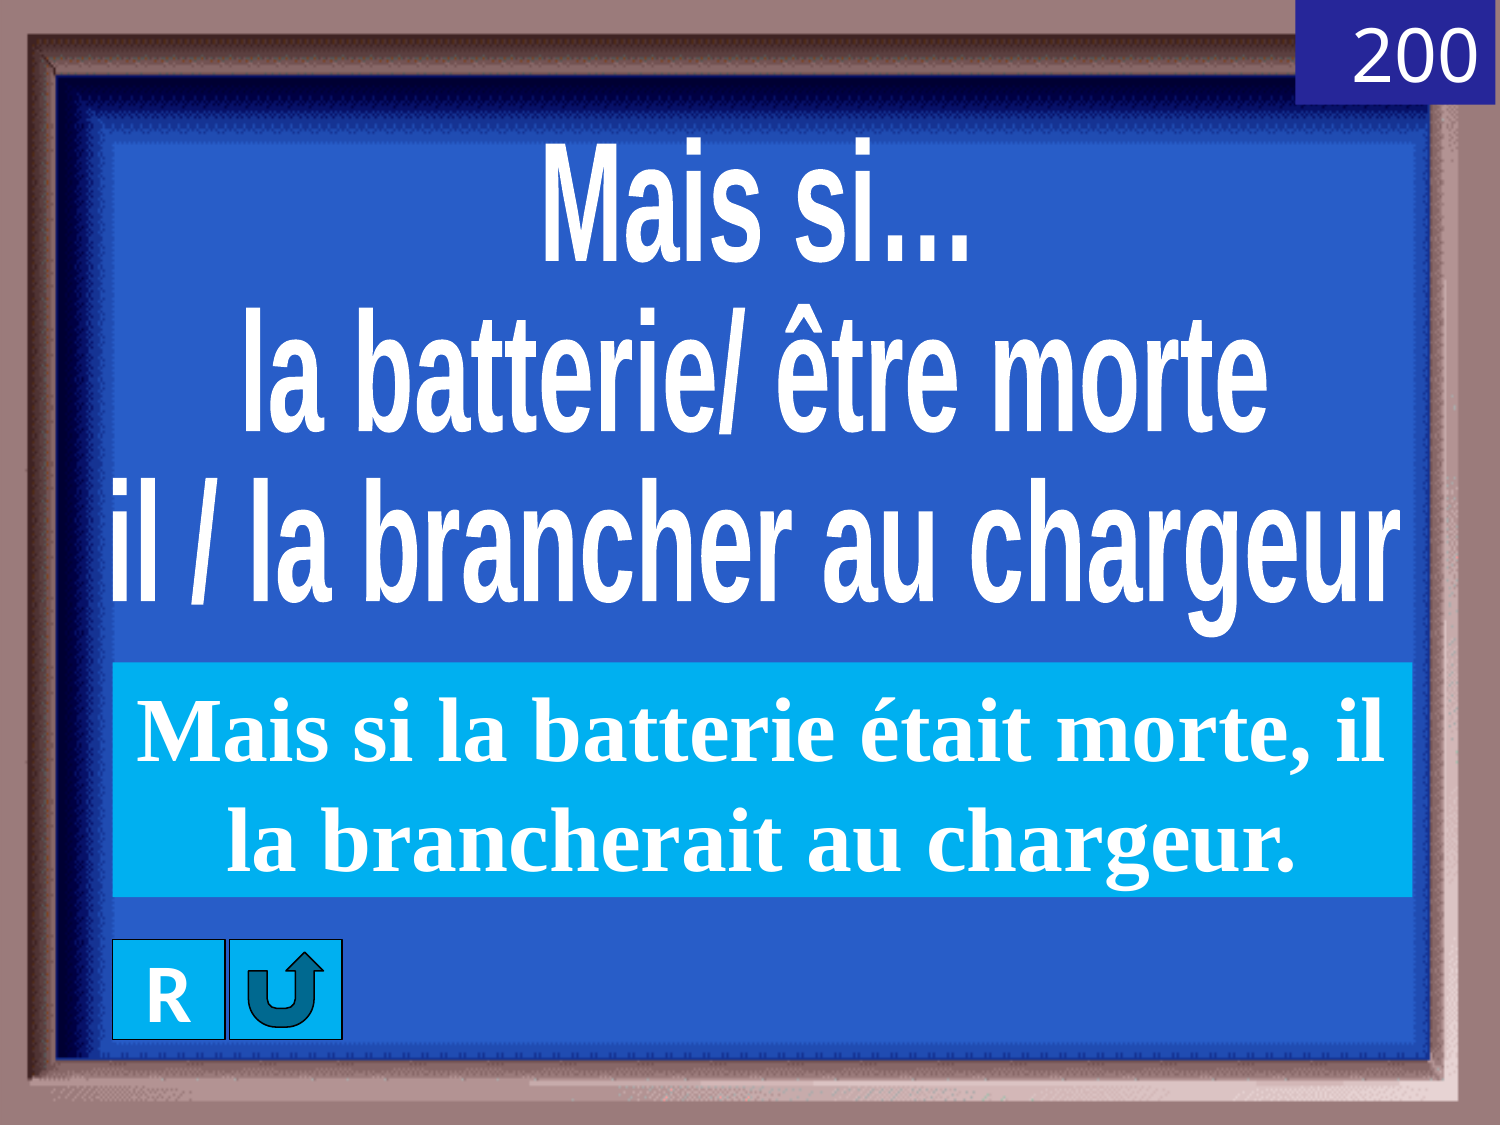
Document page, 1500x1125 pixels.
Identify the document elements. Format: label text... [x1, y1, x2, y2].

text_box Mais si la batterie était morte, il la brancherait au chargeur. [112, 662, 1413, 898]
picture [0, 0, 1500, 1125]
text_box 200 [1295, 0, 1496, 105]
text_box R [112, 939, 226, 1040]
text_box [229, 939, 343, 1040]
